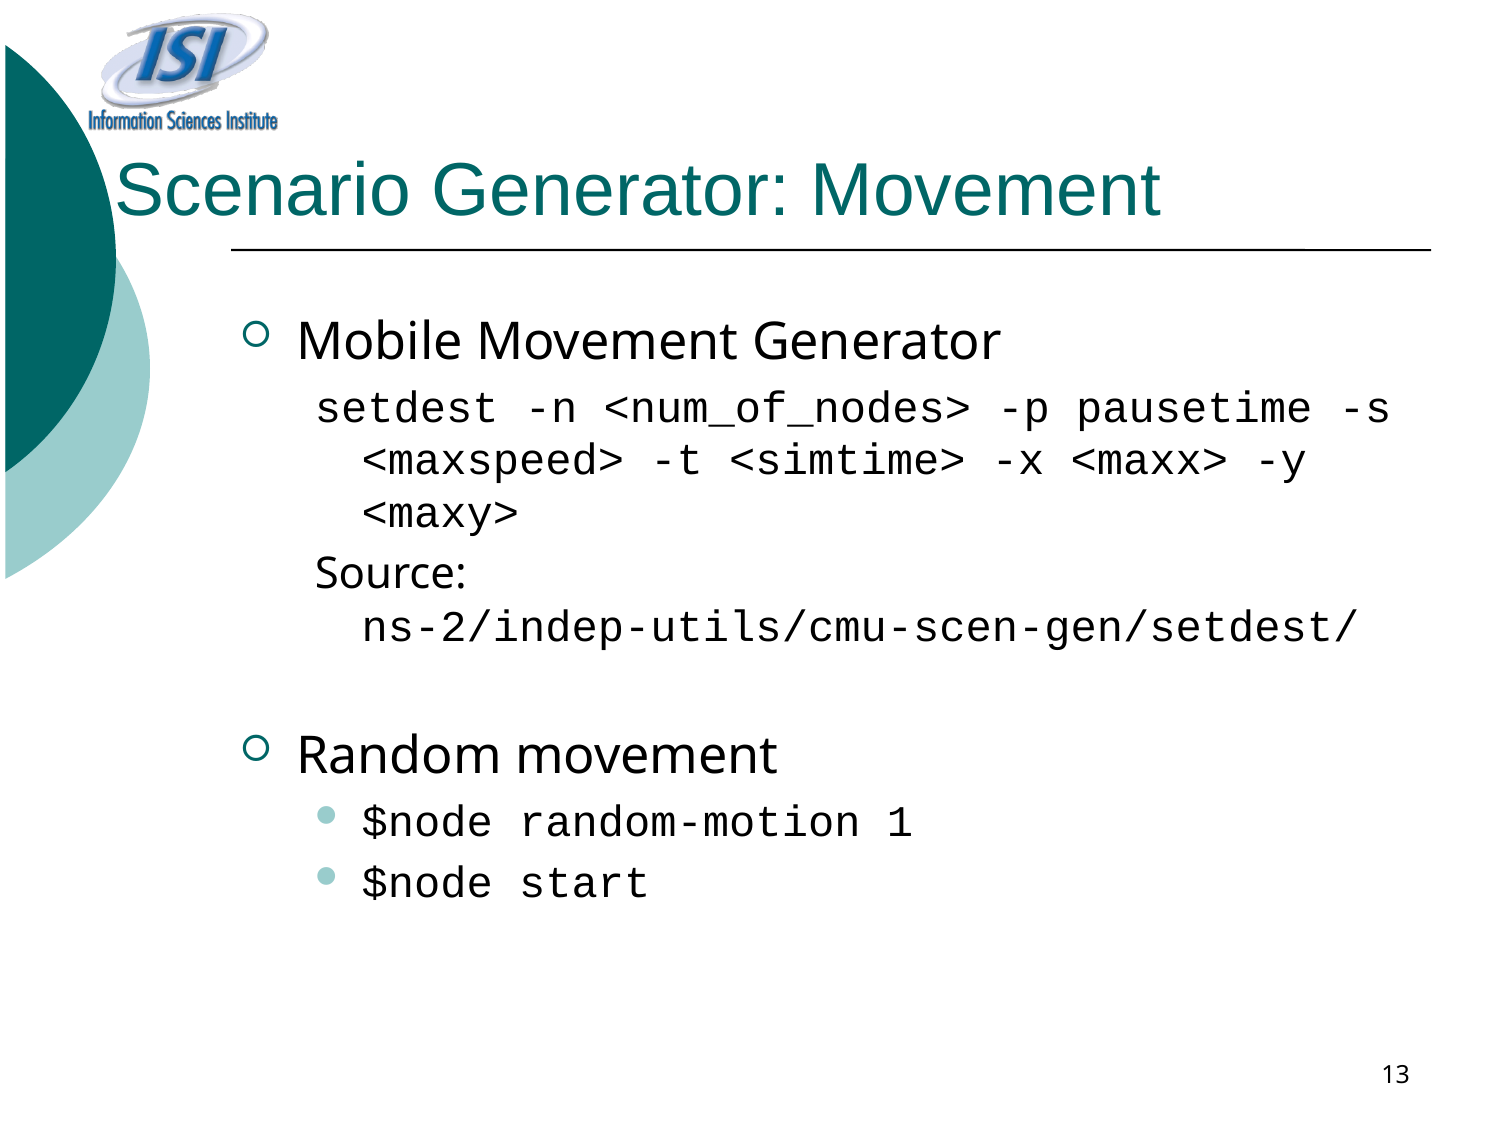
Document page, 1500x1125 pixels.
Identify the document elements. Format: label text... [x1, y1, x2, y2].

title Scenario Generator: Movement [99, 49, 1415, 238]
slide_number 13 [1074, 1024, 1426, 1101]
list Mobile Movement Generator setdest -n <num_of_nodes> -p pausetime -s <maxspeed> -t <simtime> -x <maxx> -y <maxy> Source: ns-2/indep-utils/cmu-scen-gen/setdest/ Random movement $node random-motion 1 $node start [224, 299, 1425, 975]
picture [50, 0, 314, 135]
